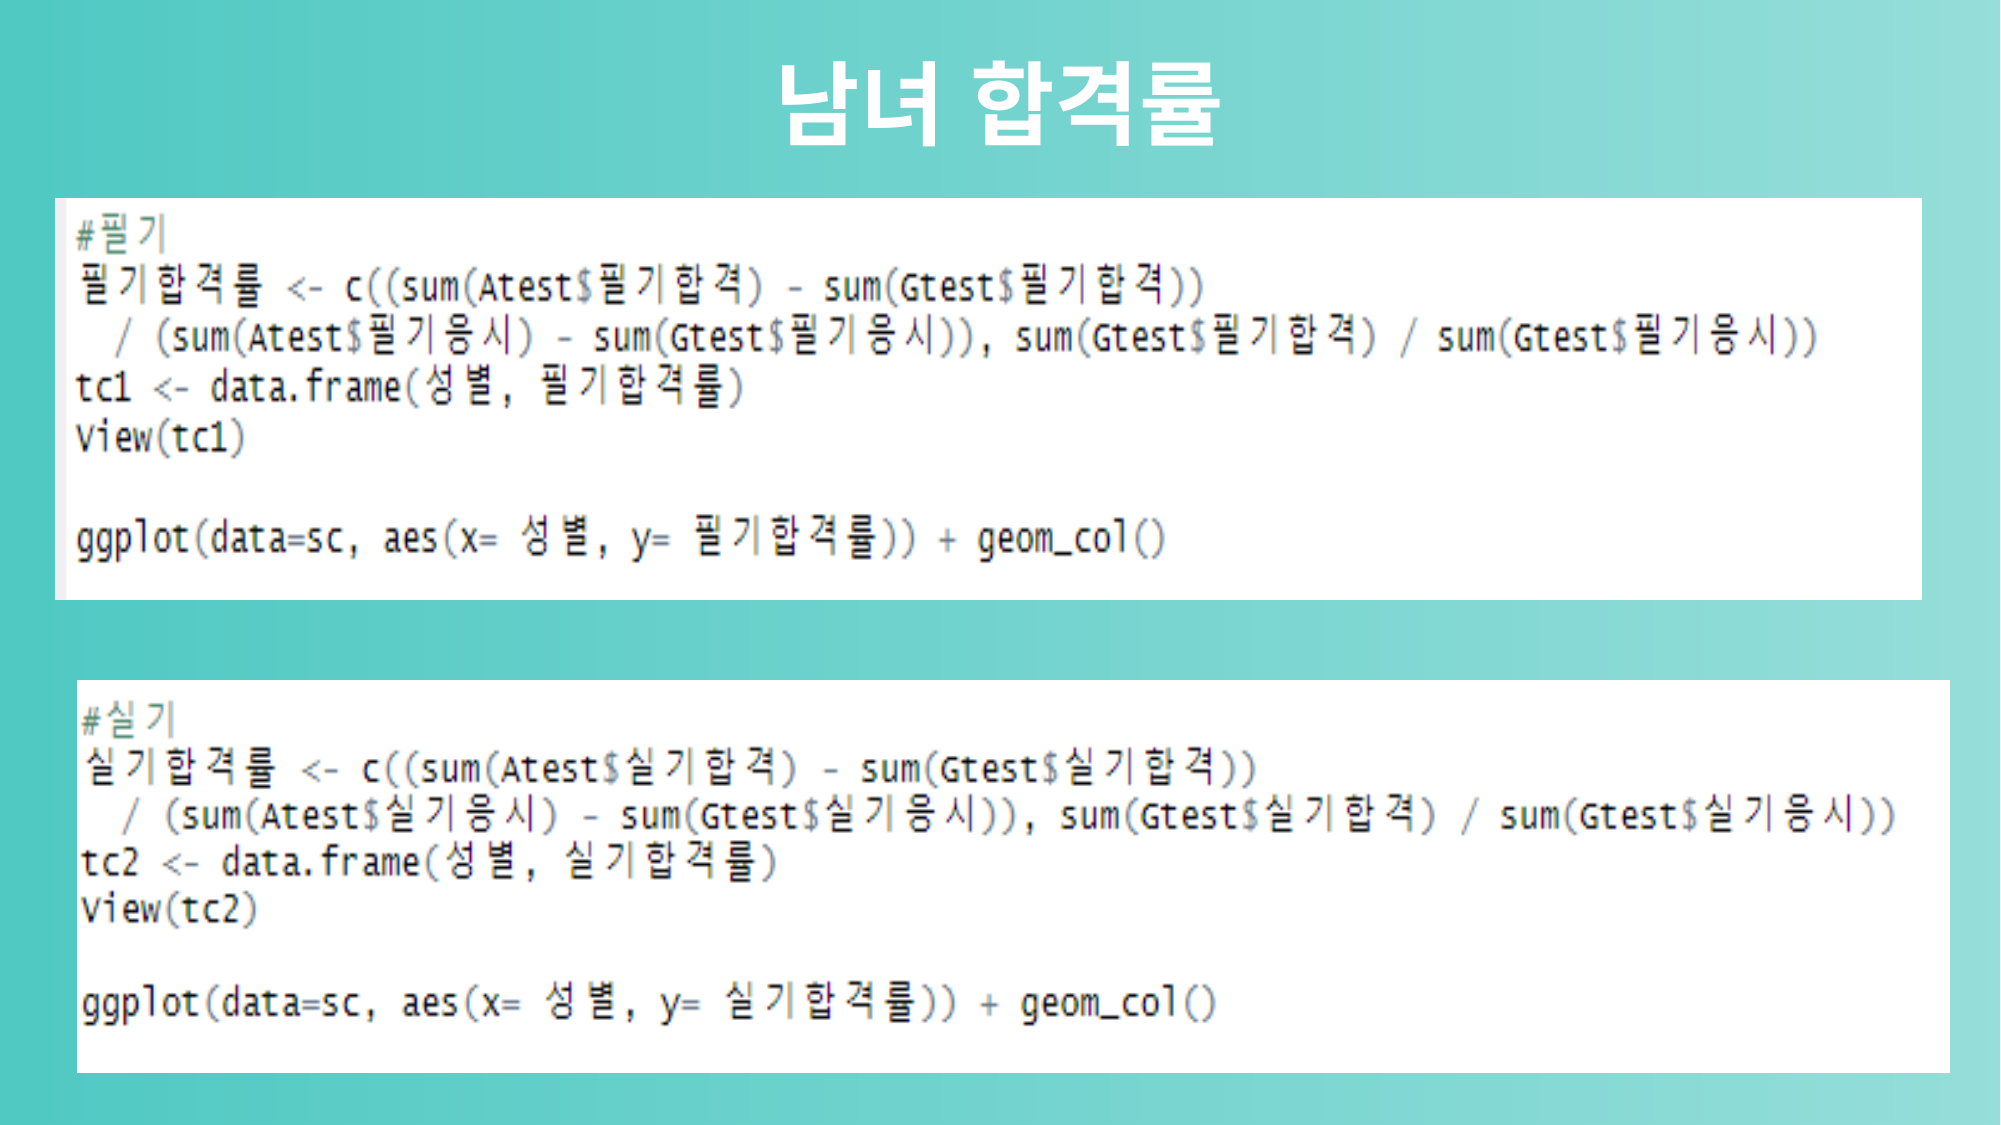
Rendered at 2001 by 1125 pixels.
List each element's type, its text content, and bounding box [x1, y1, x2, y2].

picture [0, 0, 2001, 1125]
text_box 남녀 합격률 [0, 0, 2000, 218]
